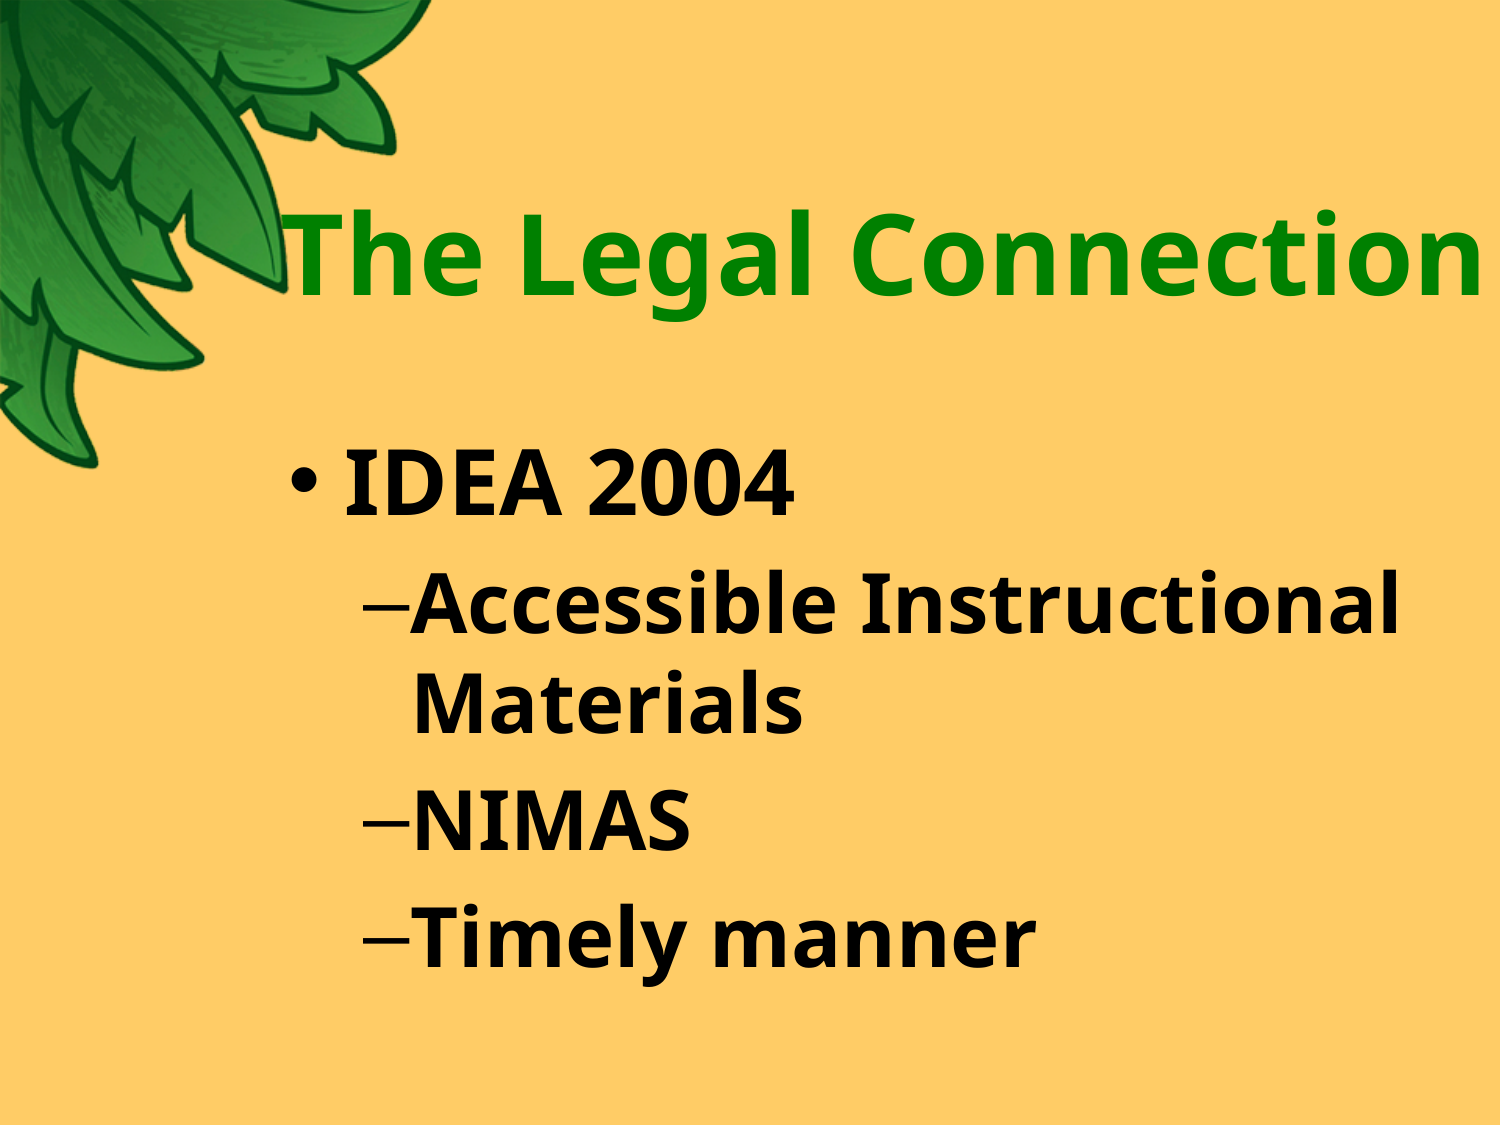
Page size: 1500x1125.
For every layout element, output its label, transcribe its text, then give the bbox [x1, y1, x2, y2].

picture [0, 0, 444, 476]
list IDEA 2004 Accessible Instructional Materials NIMAS Timely manner [273, 416, 1500, 1125]
title The Legal Connection [448, 156, 1500, 345]
